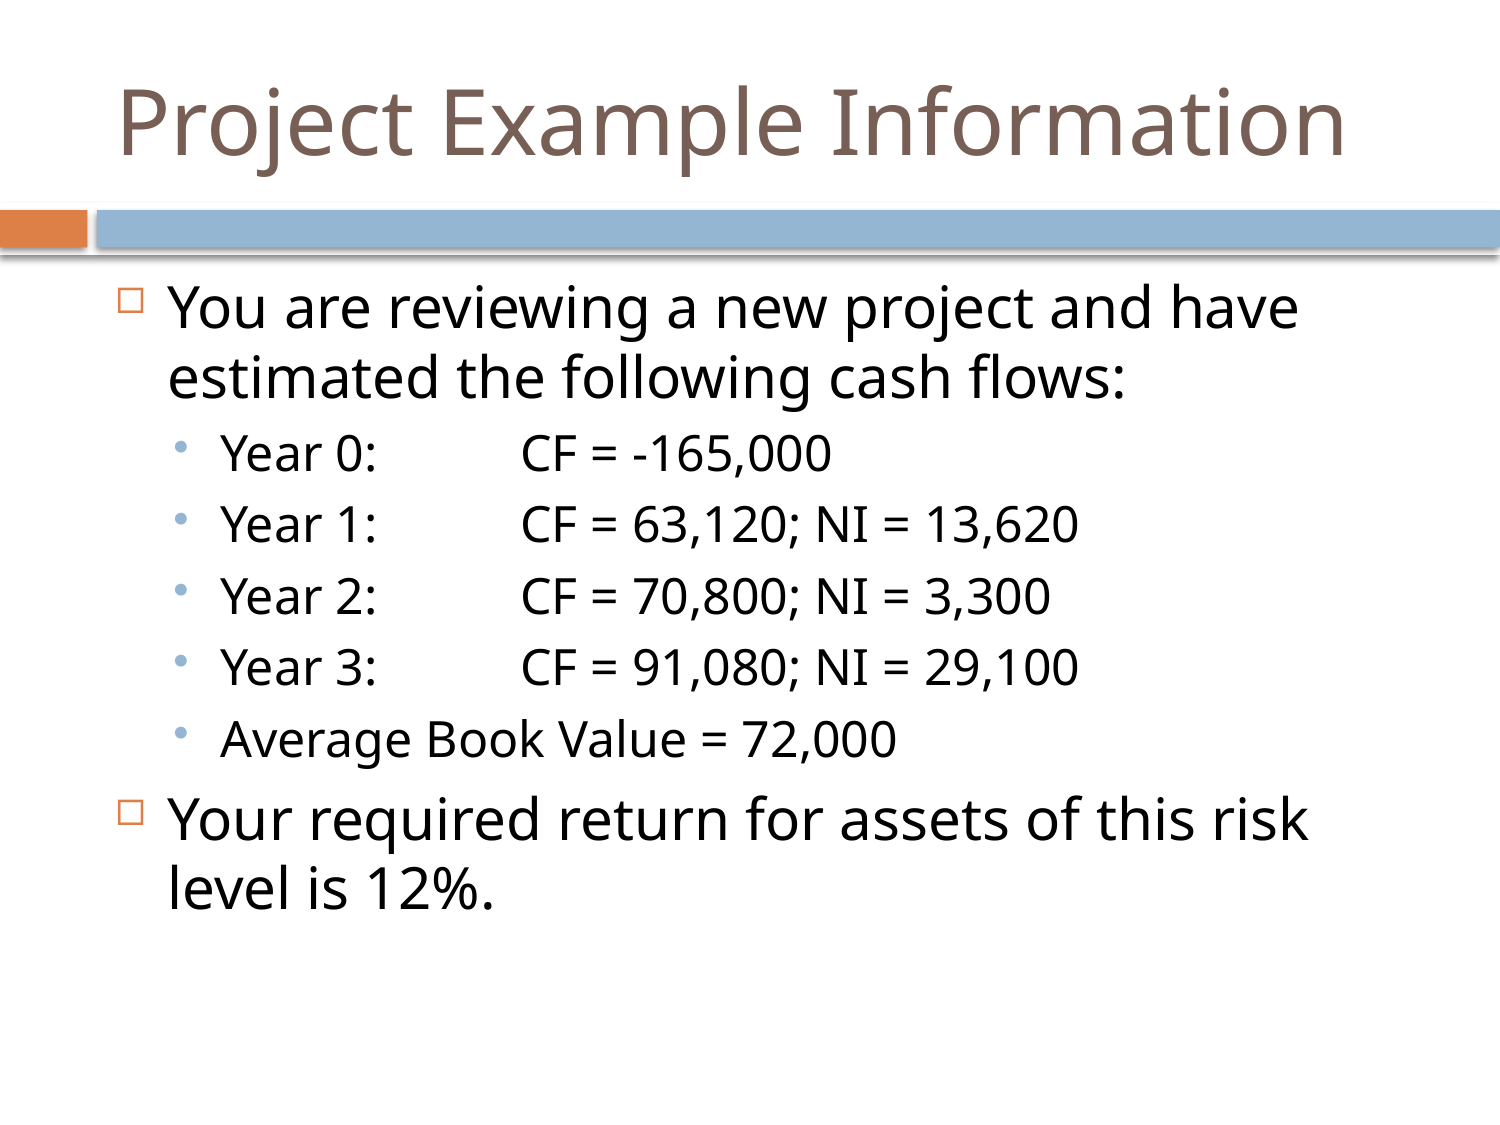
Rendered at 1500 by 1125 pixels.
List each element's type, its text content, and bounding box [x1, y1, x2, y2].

list You are reviewing a new project and have estimated the following cash flows: Year 0: CF = -165,000 Year 1: CF = 63,120; NI = 13,620 Year 2: CF = 70,800; NI = 3,300 Year 3: CF = 91,080; NI = 29,100 Average Book Value = 72,000 Your required return for assets of this risk level is 12%. [100, 262, 1438, 1000]
title Project Example Information [100, 37, 1438, 200]
